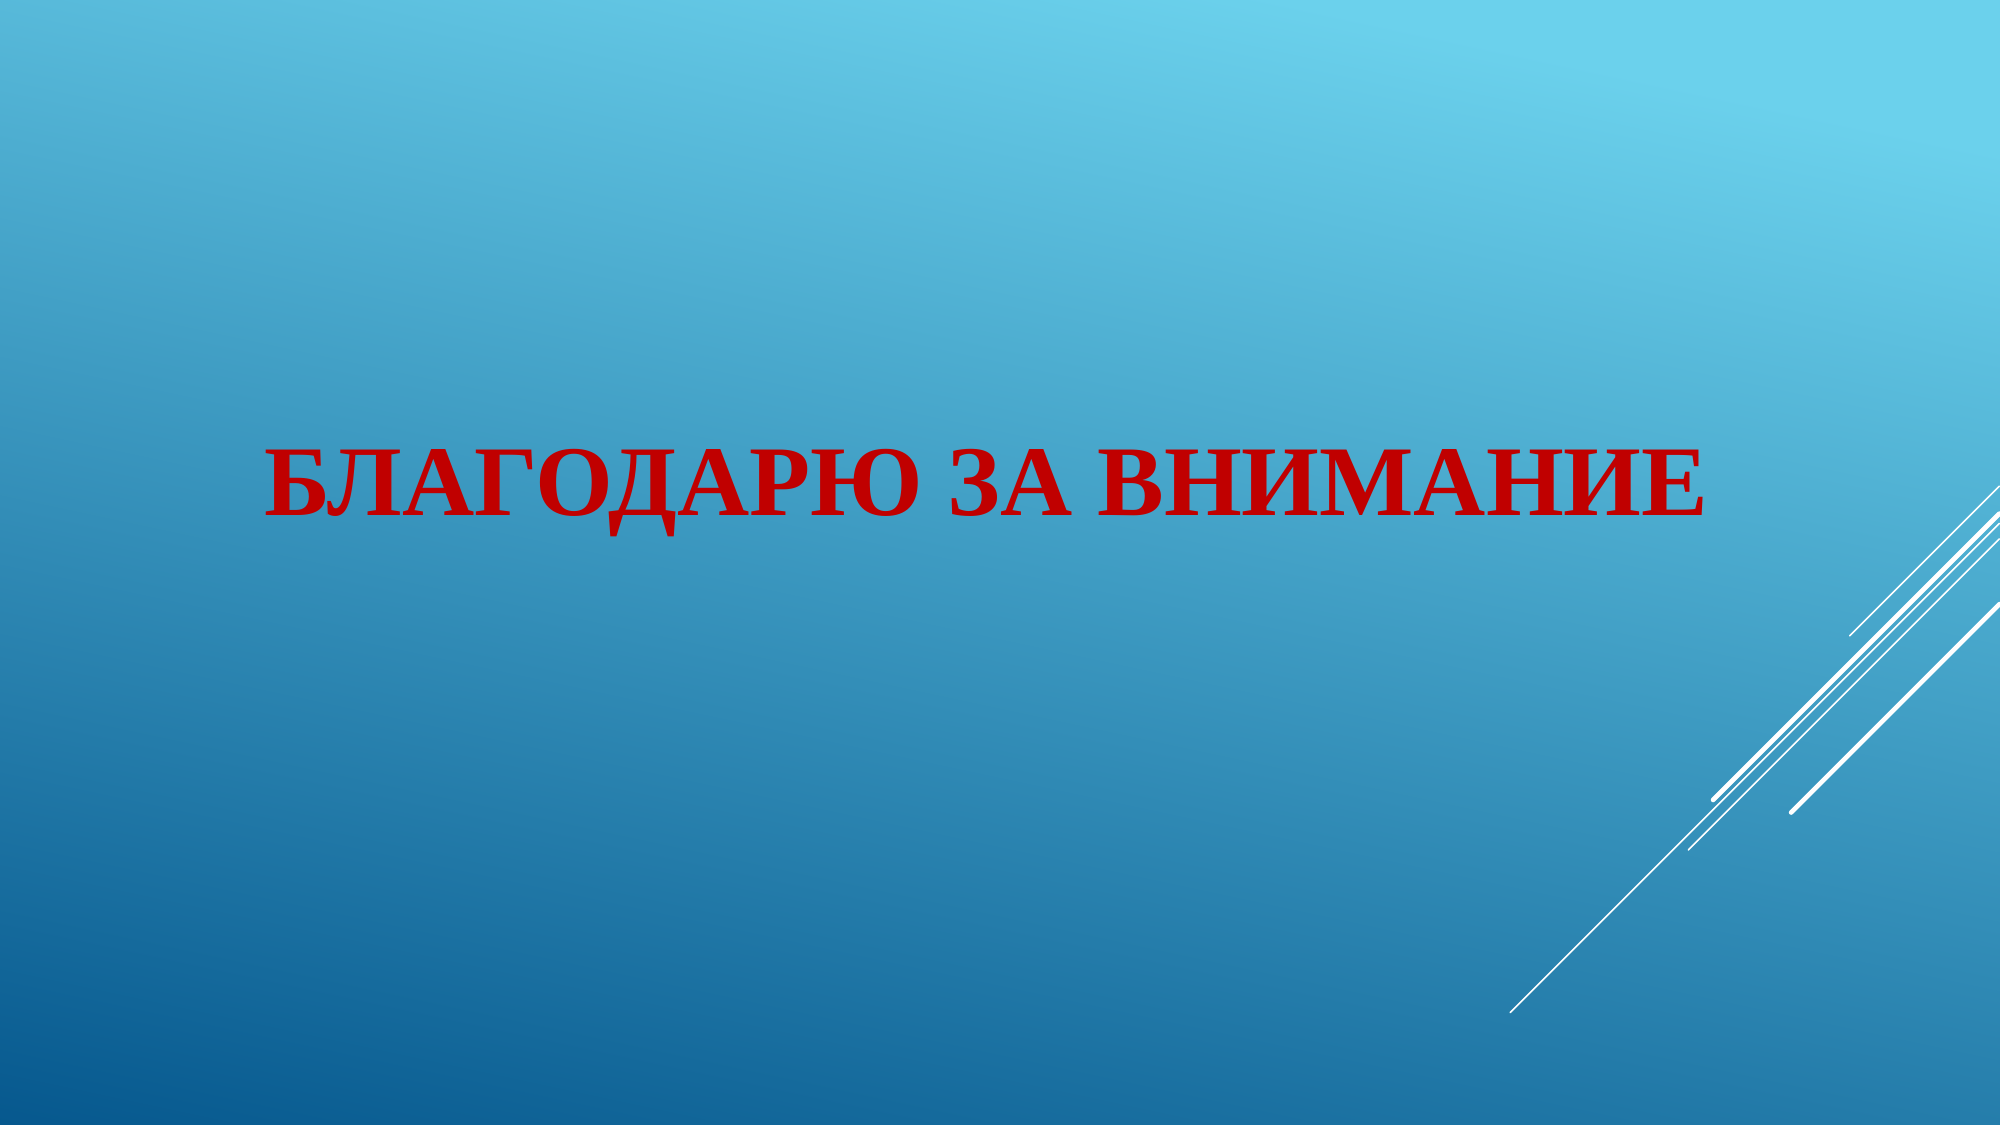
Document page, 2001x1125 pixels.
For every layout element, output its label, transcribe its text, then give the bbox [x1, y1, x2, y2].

list БЛАГОДАРЮ ЗА ВНИМАНИЕ [112, 112, 1863, 838]
